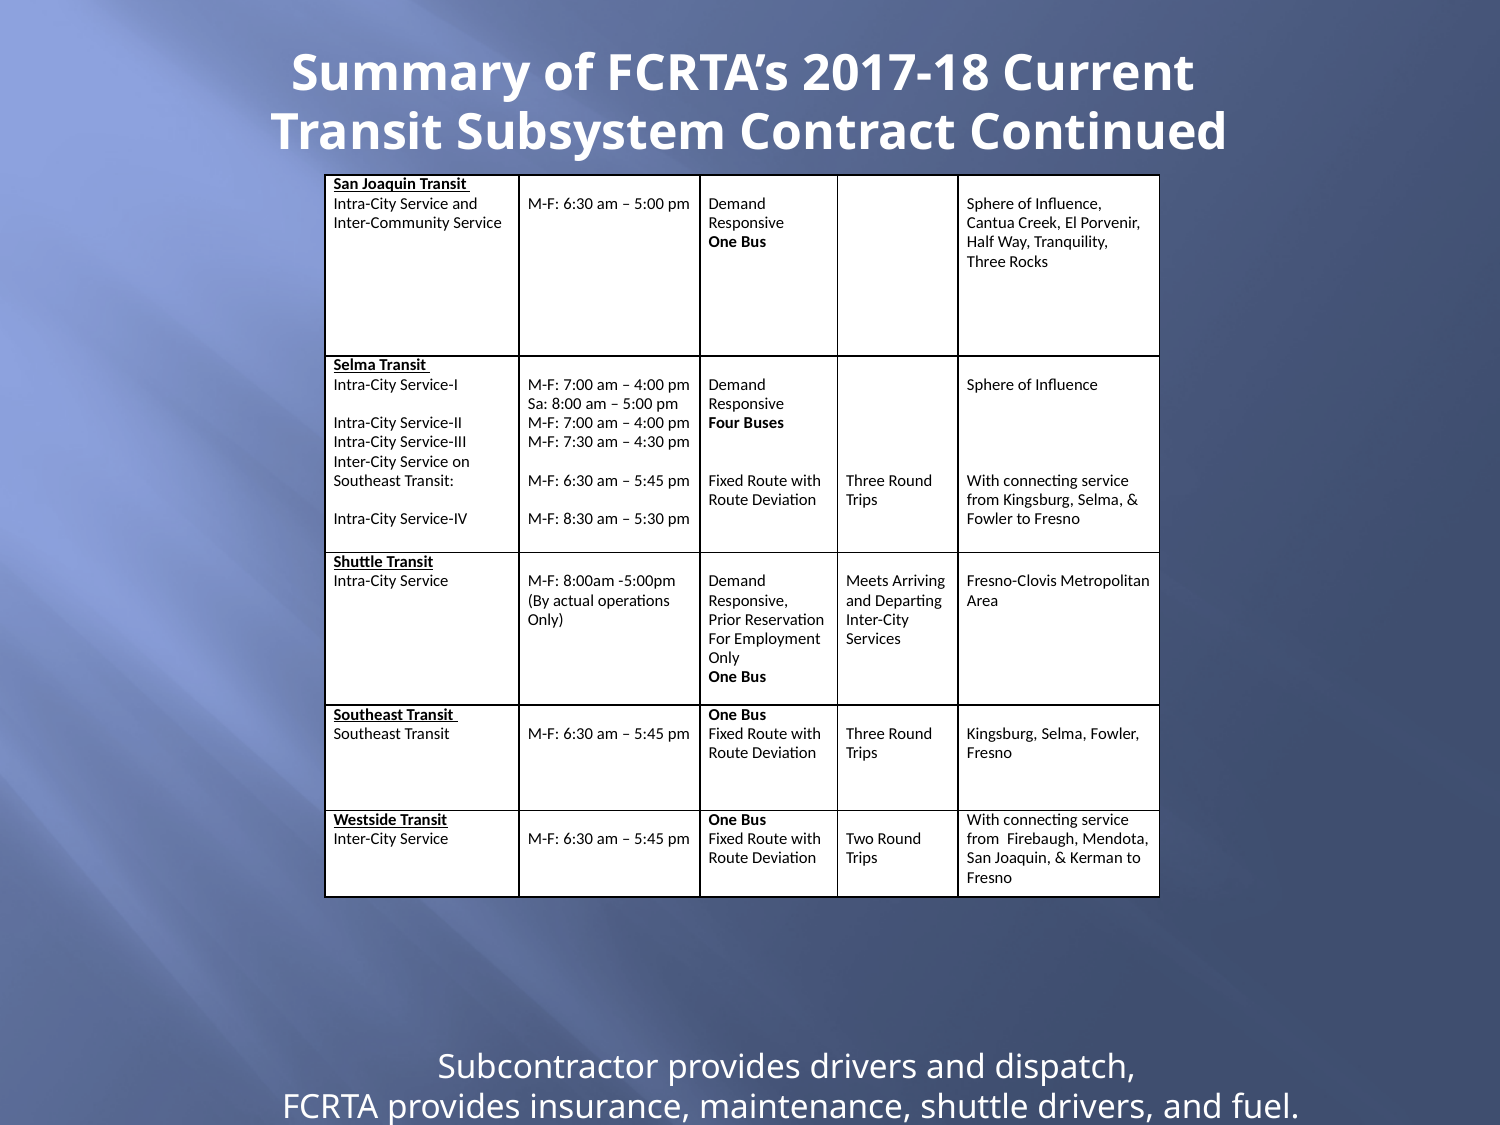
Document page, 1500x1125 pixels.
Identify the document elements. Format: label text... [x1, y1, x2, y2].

table_cell Meets Arriving and Departing Inter-City Services [838, 553, 957, 704]
table_cell One Bus Fixed Route with Route Deviation [701, 811, 837, 896]
table_cell Kingsburg, Selma, Fowler, Fresno [959, 706, 1159, 810]
table_cell M-F: 7:00 am – 4:00 pm Sa: 8:00 am – 5:00 pm M-F: 7:00 am – 4:00 pm M-F: 7:30 am – 4:30 pm M-F: 6:30 am – 5:45 pm M-F: 8:30 am – 5:30 pm [520, 357, 699, 552]
table_cell Two Round Trips [838, 811, 957, 896]
table_cell With connecting service from Firebaugh, Mendota, San Joaquin, & Kerman to Fresno [959, 811, 1159, 896]
table_cell One Bus Fixed Route with Route Deviation [701, 706, 837, 810]
table_cell Shuttle Transit Intra-City Service [326, 553, 518, 704]
table_cell M-F: 8:00am -5:00pm (By actual operations Only) [520, 553, 699, 704]
title Summary of FCRTA’s 2017-18 Current Transit Subsystem Contract Continued [75, 0, 1425, 200]
table_header Demand Responsive One Bus [701, 176, 837, 355]
table_cell M-F: 6:30 am – 5:45 pm [520, 811, 699, 896]
table_cell Three Round Trips [838, 706, 957, 810]
table_header M-F: 6:30 am – 5:00 pm [520, 176, 699, 355]
table_header San Joaquin Transit Intra-City Service and Inter-Community Service [326, 176, 518, 355]
table_cell Demand Responsive Four Buses Fixed Route with Route Deviation [701, 357, 837, 552]
text_box Subcontractor provides drivers and dispatch, FCRTA provides insurance, maintenance, shuttle drivers, and fuel. [200, 1037, 1375, 1125]
table_cell Westside Transit Inter-City Service [326, 811, 518, 896]
table_cell Sphere of Influence With connecting service from Kingsburg, Selma, & Fowler to Fresno [959, 357, 1159, 552]
table_header Sphere of Influence, Cantua Creek, El Porvenir, Half Way, Tranquility, Three Rocks [959, 176, 1159, 355]
table_header [838, 176, 957, 355]
table_cell Selma Transit Intra-City Service-I Intra-City Service-II Intra-City Service-III Inter-City Service on Southeast Transit: Intra-City Service-IV [326, 357, 518, 552]
table_cell Demand Responsive, Prior Reservation For Employment Only One Bus [701, 553, 837, 704]
table_cell Three Round Trips [838, 357, 957, 552]
table_cell Southeast Transit Southeast Transit [326, 706, 518, 810]
table_cell M-F: 6:30 am – 5:45 pm [520, 706, 699, 810]
table_cell Fresno-Clovis Metropolitan Area [959, 553, 1159, 704]
